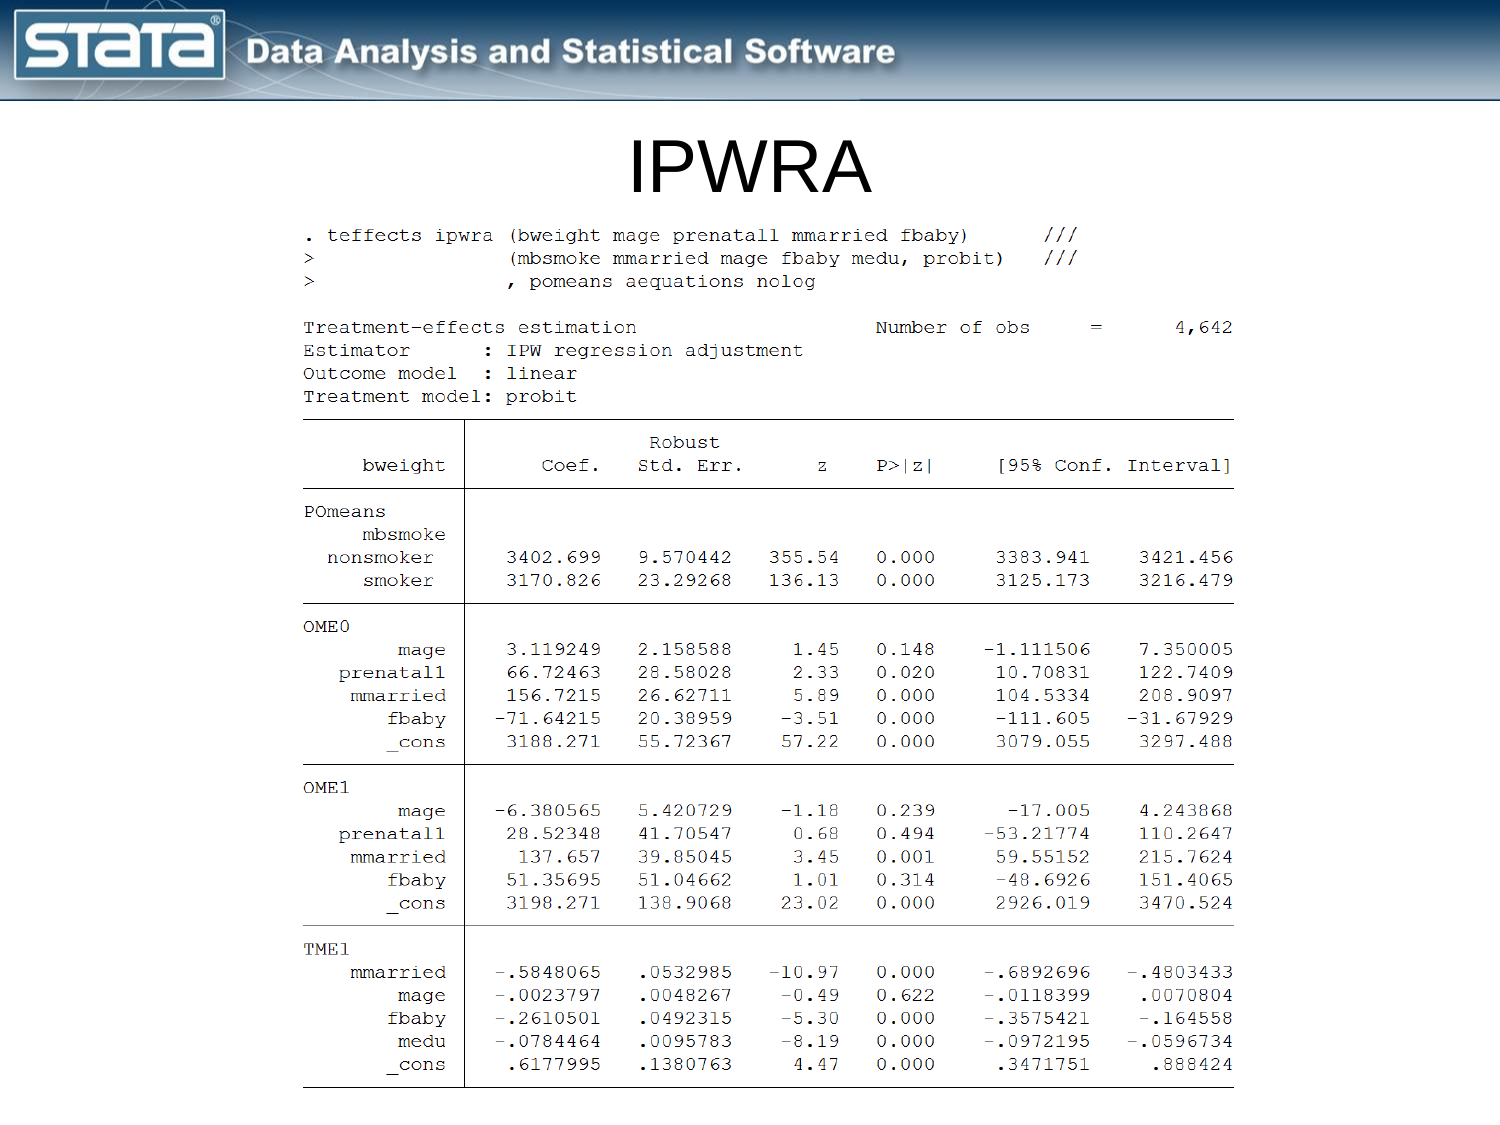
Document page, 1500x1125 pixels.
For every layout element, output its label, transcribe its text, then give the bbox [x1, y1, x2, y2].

picture [0, 0, 1500, 102]
title IPWRA [0, 108, 1500, 225]
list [299, 224, 1246, 1101]
